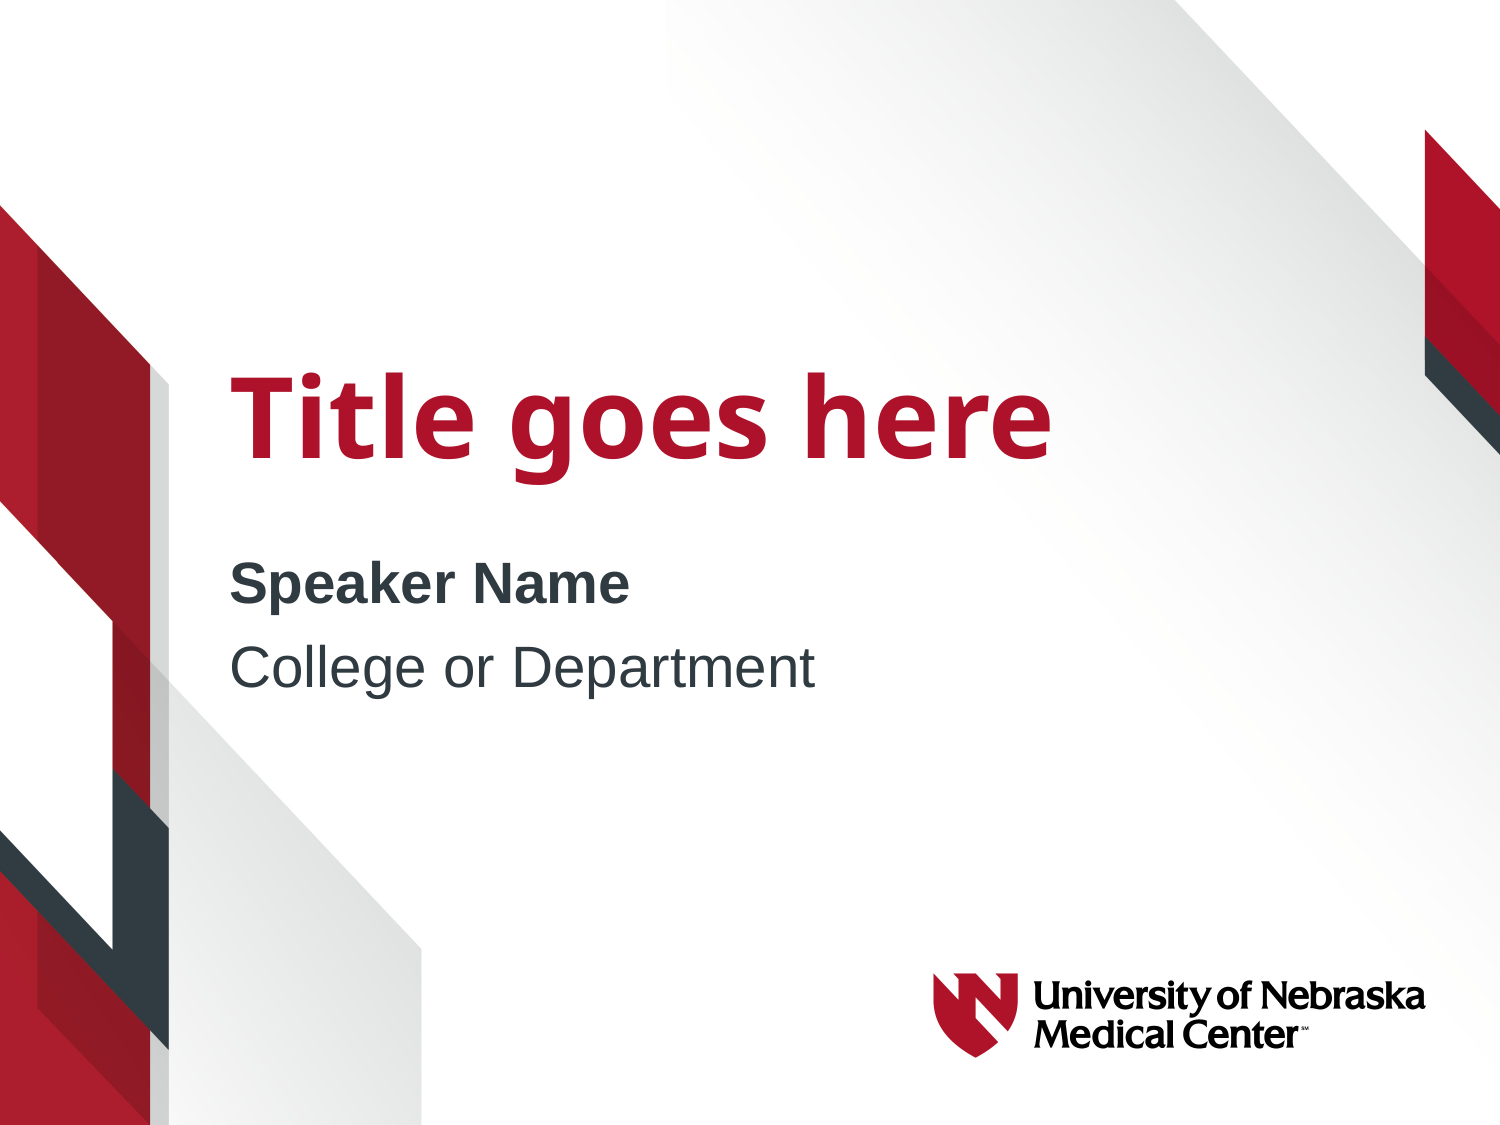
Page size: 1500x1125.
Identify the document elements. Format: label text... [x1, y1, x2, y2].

subtitle Speaker Name College or Department [214, 546, 1378, 829]
title Title goes here [214, 172, 1378, 481]
picture [0, 0, 1500, 1125]
